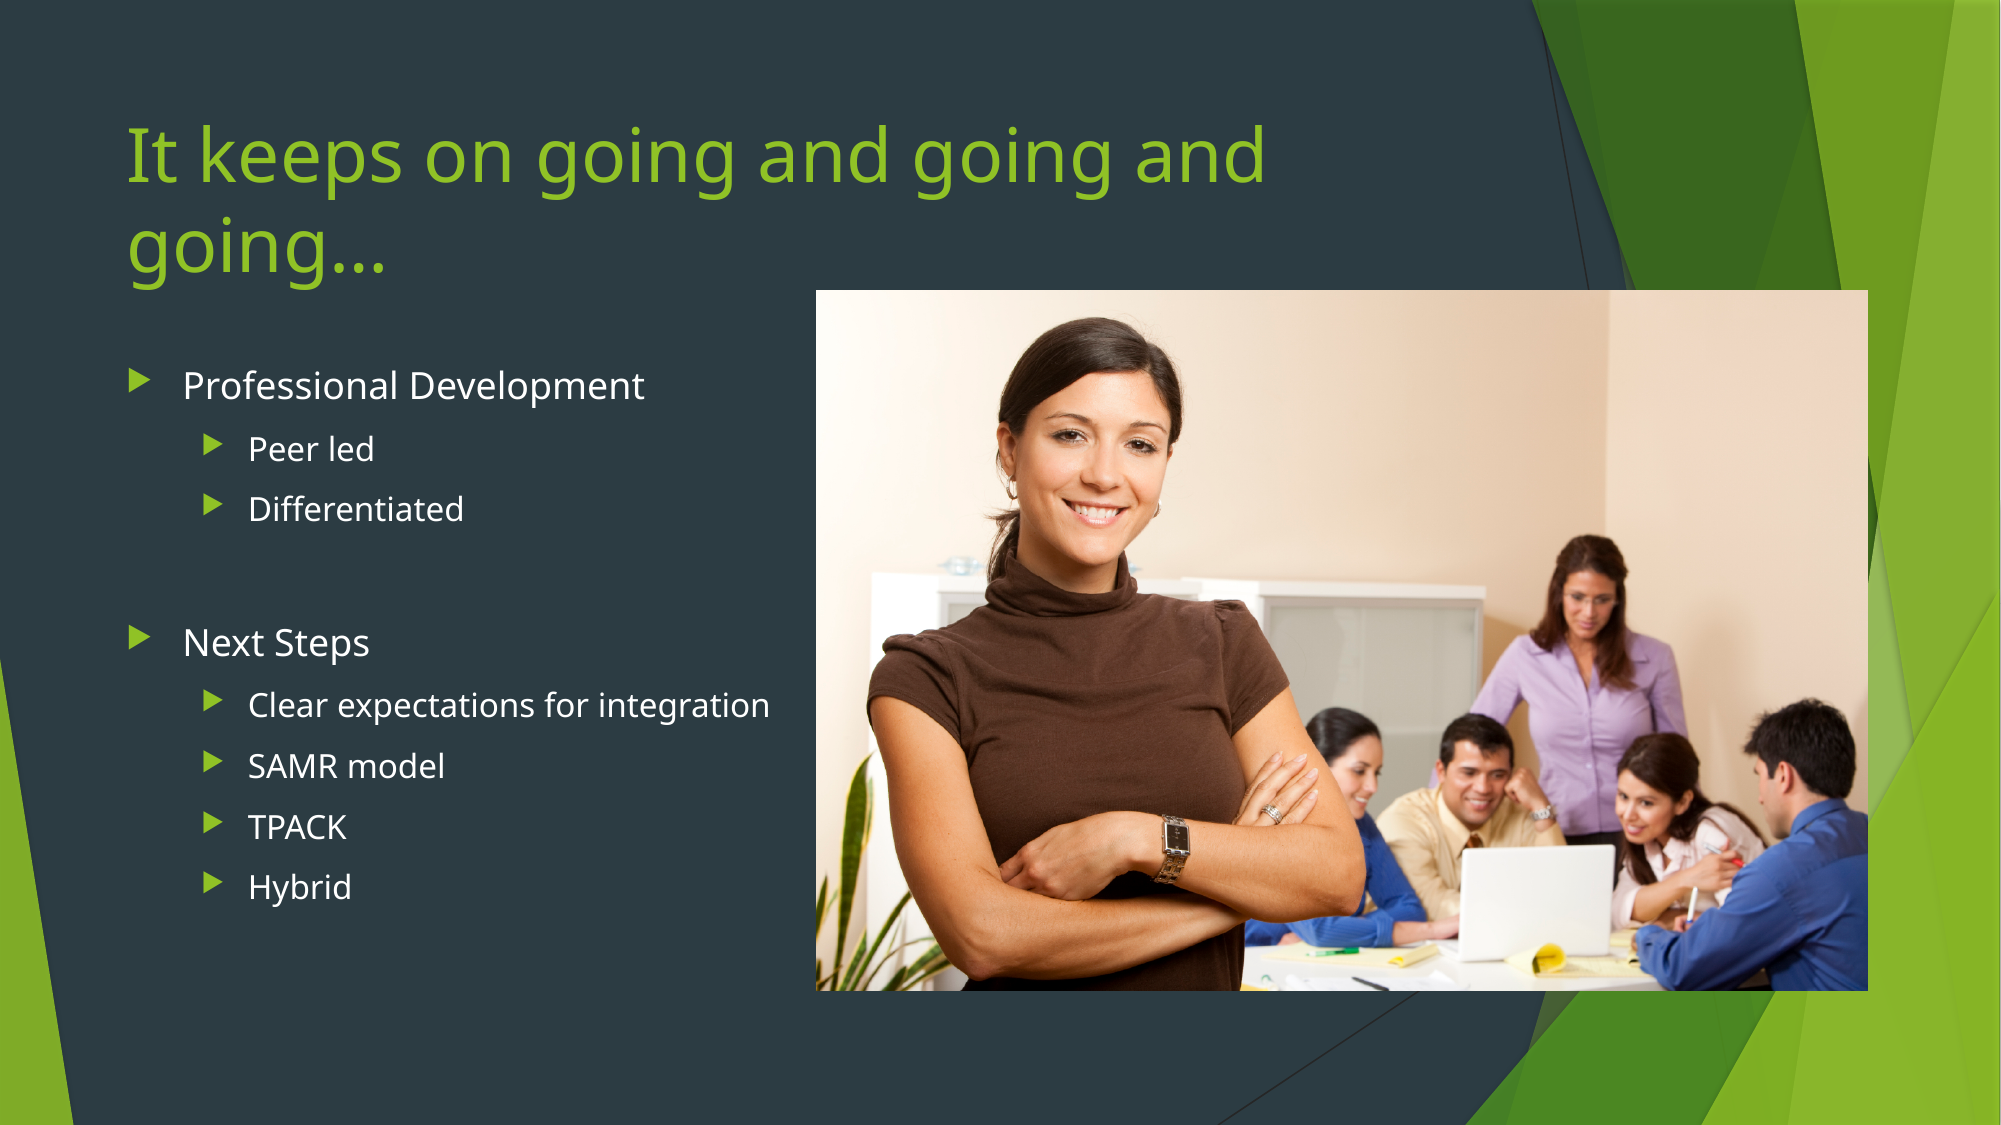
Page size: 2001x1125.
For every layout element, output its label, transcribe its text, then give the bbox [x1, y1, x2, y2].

list Professional Development Peer led Differentiated Next Steps Clear expectations for integration SAMR model TPACK Hybrid [111, 354, 798, 992]
picture [815, 290, 1869, 992]
title It keeps on going and going and going… [111, 99, 1522, 317]
